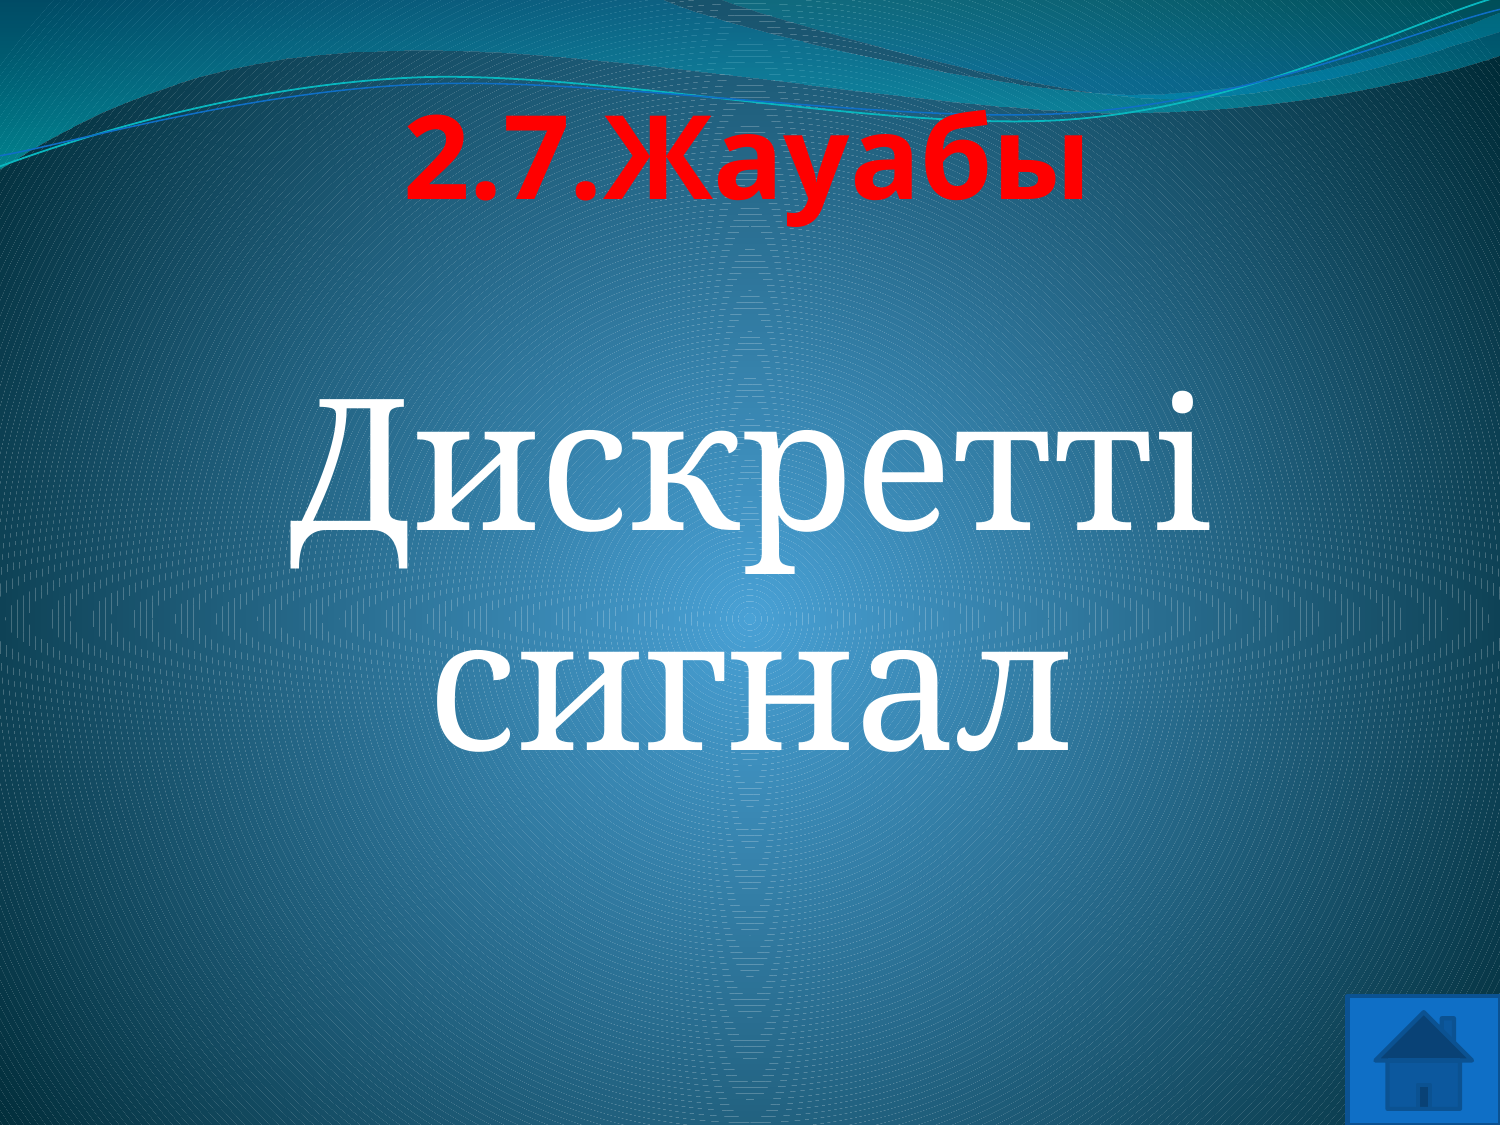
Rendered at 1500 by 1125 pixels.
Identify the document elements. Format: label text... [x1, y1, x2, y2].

text_box Дискретті сигнал [128, 339, 1371, 795]
title 2.7.Жауабы [105, 70, 1394, 223]
text_box [1345, 994, 1500, 1125]
